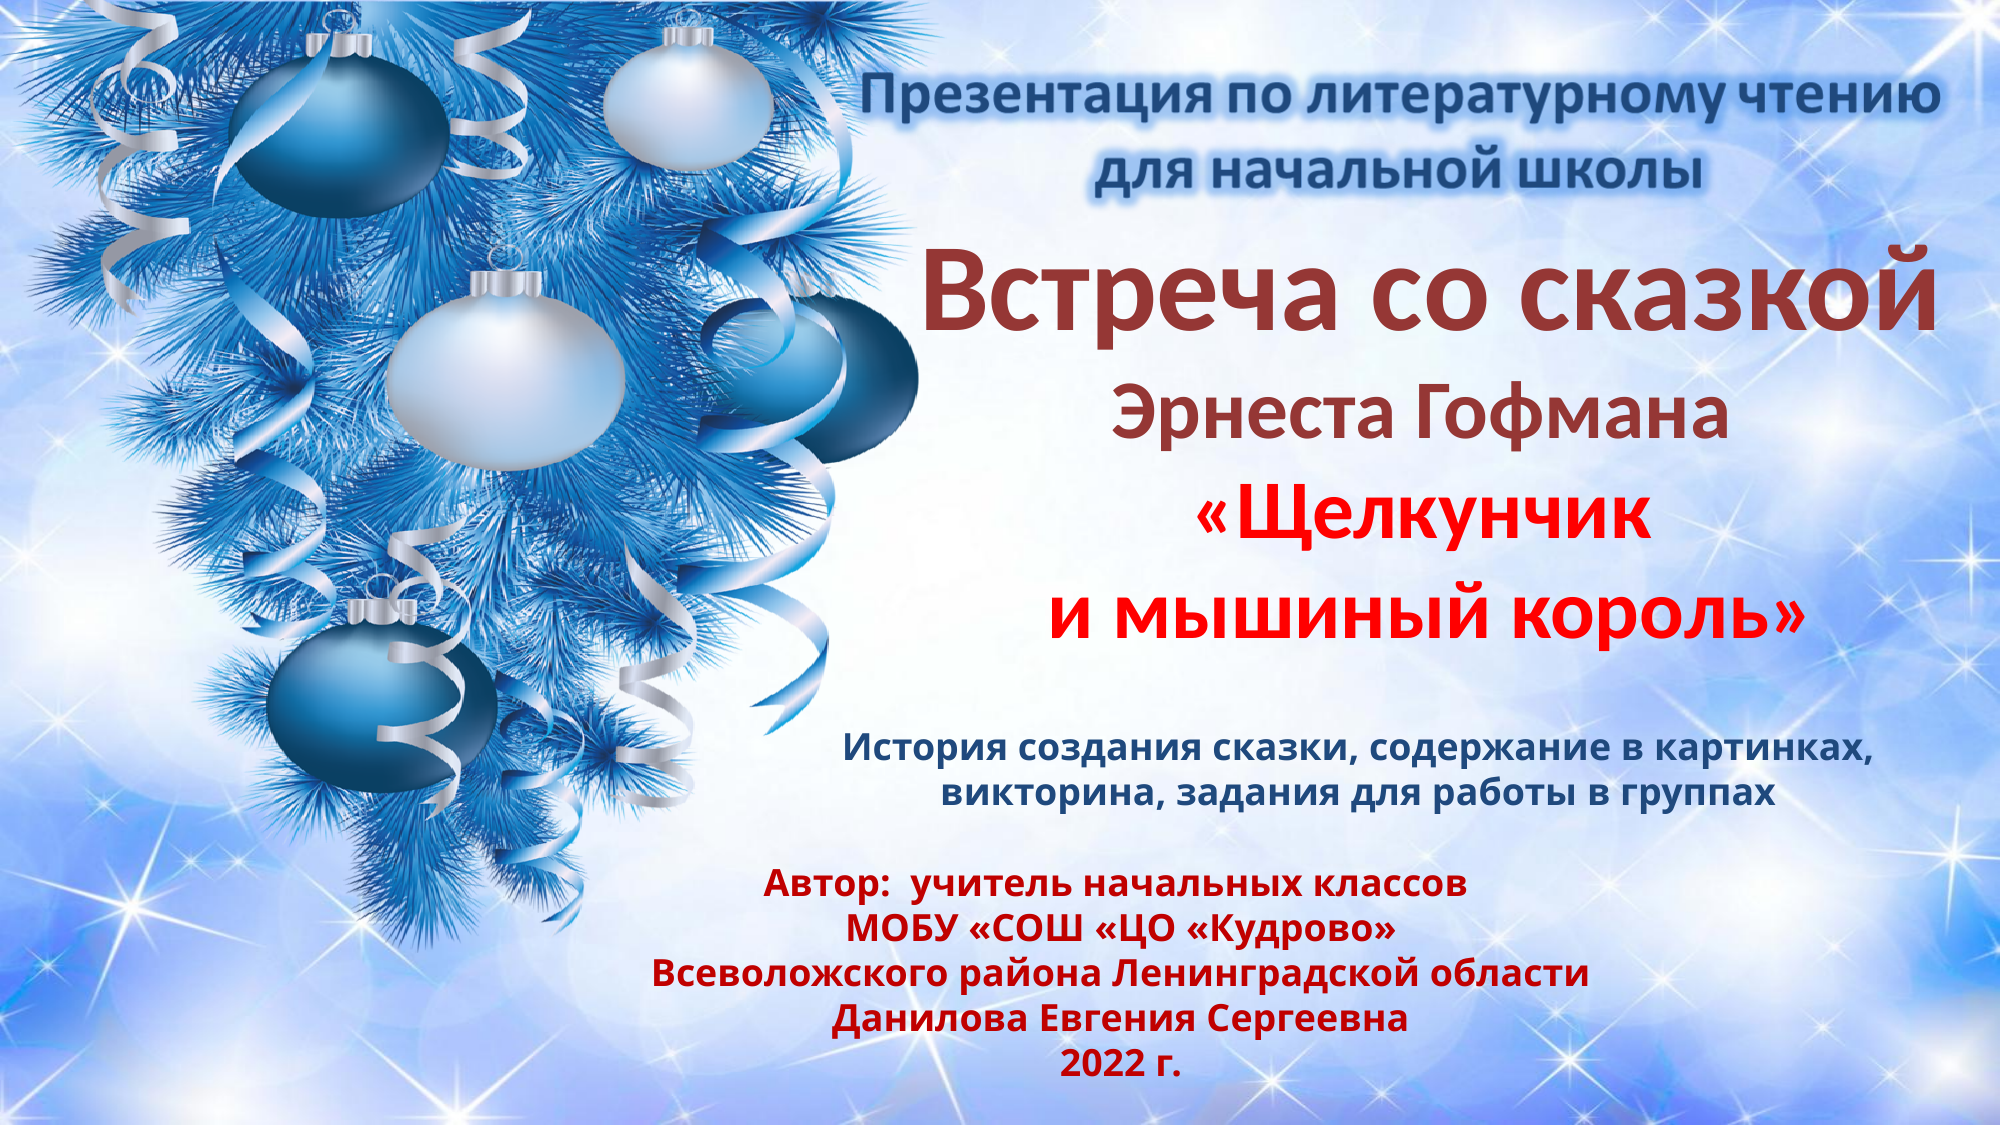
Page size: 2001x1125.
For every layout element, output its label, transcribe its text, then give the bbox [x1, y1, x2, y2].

title Встреча со сказкой Эрнеста Гофмана «Щелкунчик и мышиный король» [862, 359, 2000, 601]
text_box История создания сказки, содержание в картинках, викторина, задания для работы в группах [773, 715, 1944, 821]
picture [0, 0, 2000, 1125]
subtitle Автор: учитель начальных классов МОБУ «СОШ «ЦО «Кудрово» Всеволожского района Ленинградской области Данилова Евгения Сергеевна 2022 г. [507, 851, 1735, 1098]
